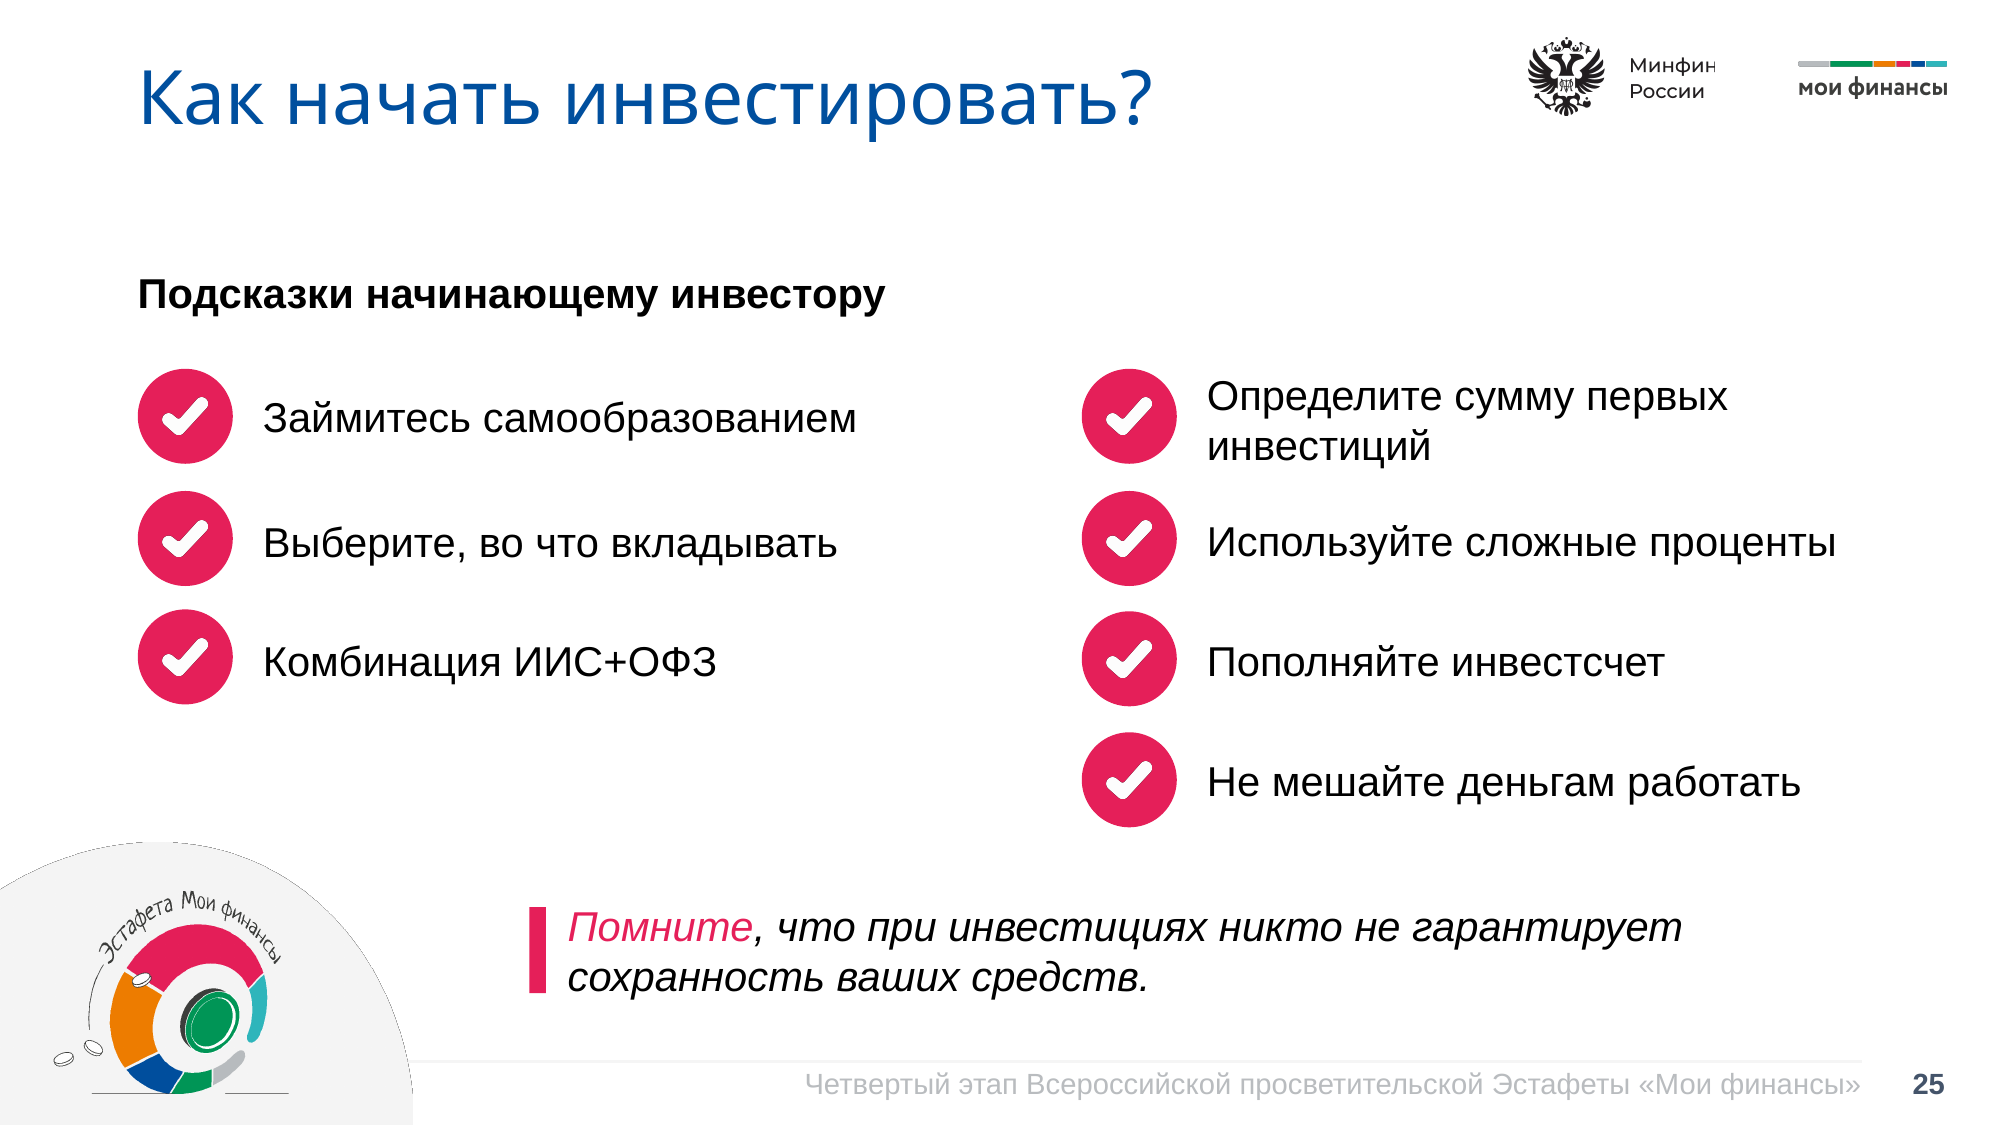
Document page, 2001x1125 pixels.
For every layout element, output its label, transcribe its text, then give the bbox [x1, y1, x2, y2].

text_box Не мешайте деньгам работать [1206, 754, 1863, 805]
picture [1528, 37, 1715, 59]
text_box Пополняйте инвестсчет [1206, 635, 1778, 686]
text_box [1081, 490, 1177, 587]
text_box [137, 609, 234, 705]
text_box Выберите, во что вкладывать [262, 516, 876, 567]
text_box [1081, 611, 1177, 707]
picture [1863, 61, 1947, 99]
text_box Займитесь самообразованием [262, 390, 919, 441]
title Как начать инвестировать? [137, 59, 1863, 278]
picture [0, 842, 414, 1125]
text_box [1081, 368, 1177, 465]
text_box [137, 490, 234, 587]
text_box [137, 368, 234, 465]
text_box Используйте сложные проценты [1206, 514, 1863, 565]
text_box Подсказки начинающему инвестору [137, 266, 1680, 317]
text_box Определите сумму первых инвестиций [1206, 368, 1838, 469]
text_box Помните, что при инвестициях никто не гарантирует сохранность ваших средств. [567, 900, 1746, 1001]
text_box 25 [1862, 1065, 1945, 1125]
text_box Комбинация ИИС+ОФЗ [262, 634, 876, 685]
text_box [529, 907, 546, 994]
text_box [1081, 732, 1177, 828]
